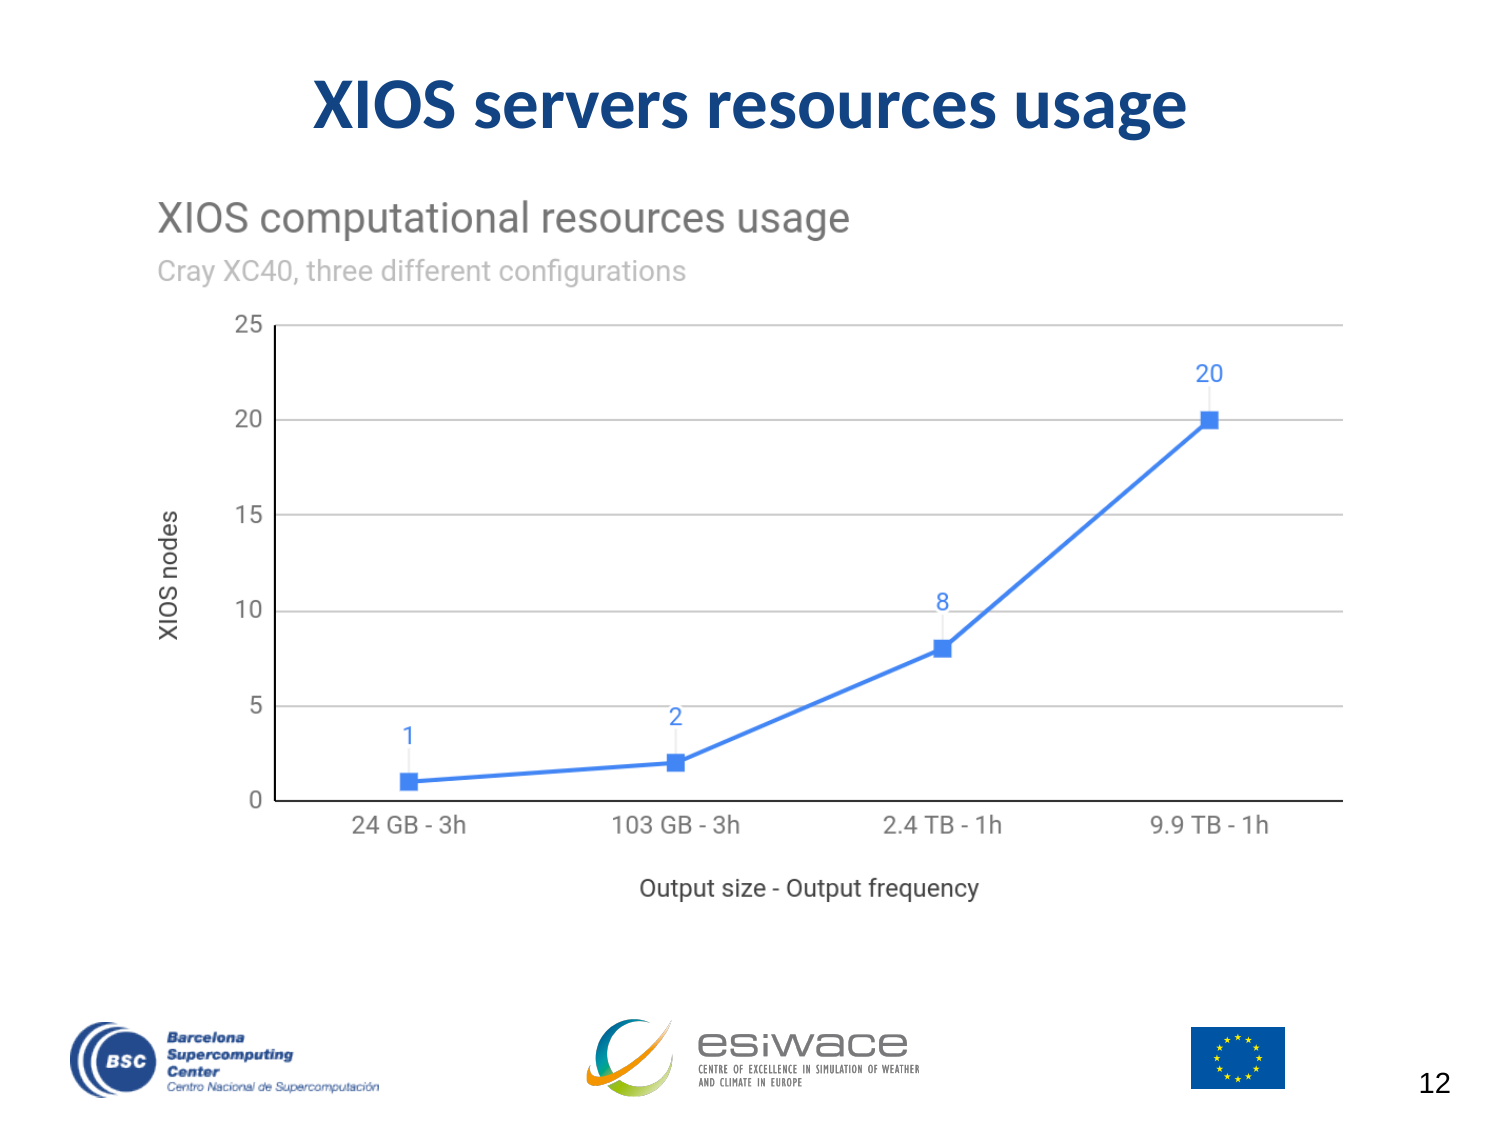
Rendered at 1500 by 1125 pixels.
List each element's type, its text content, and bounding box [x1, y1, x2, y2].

picture [118, 160, 1382, 941]
picture [70, 1022, 379, 1098]
picture [580, 1017, 920, 1099]
slide_number ‹#› [1403, 1038, 1494, 1125]
picture [1190, 1027, 1285, 1090]
title XIOS servers resources usage [76, 35, 1427, 174]
